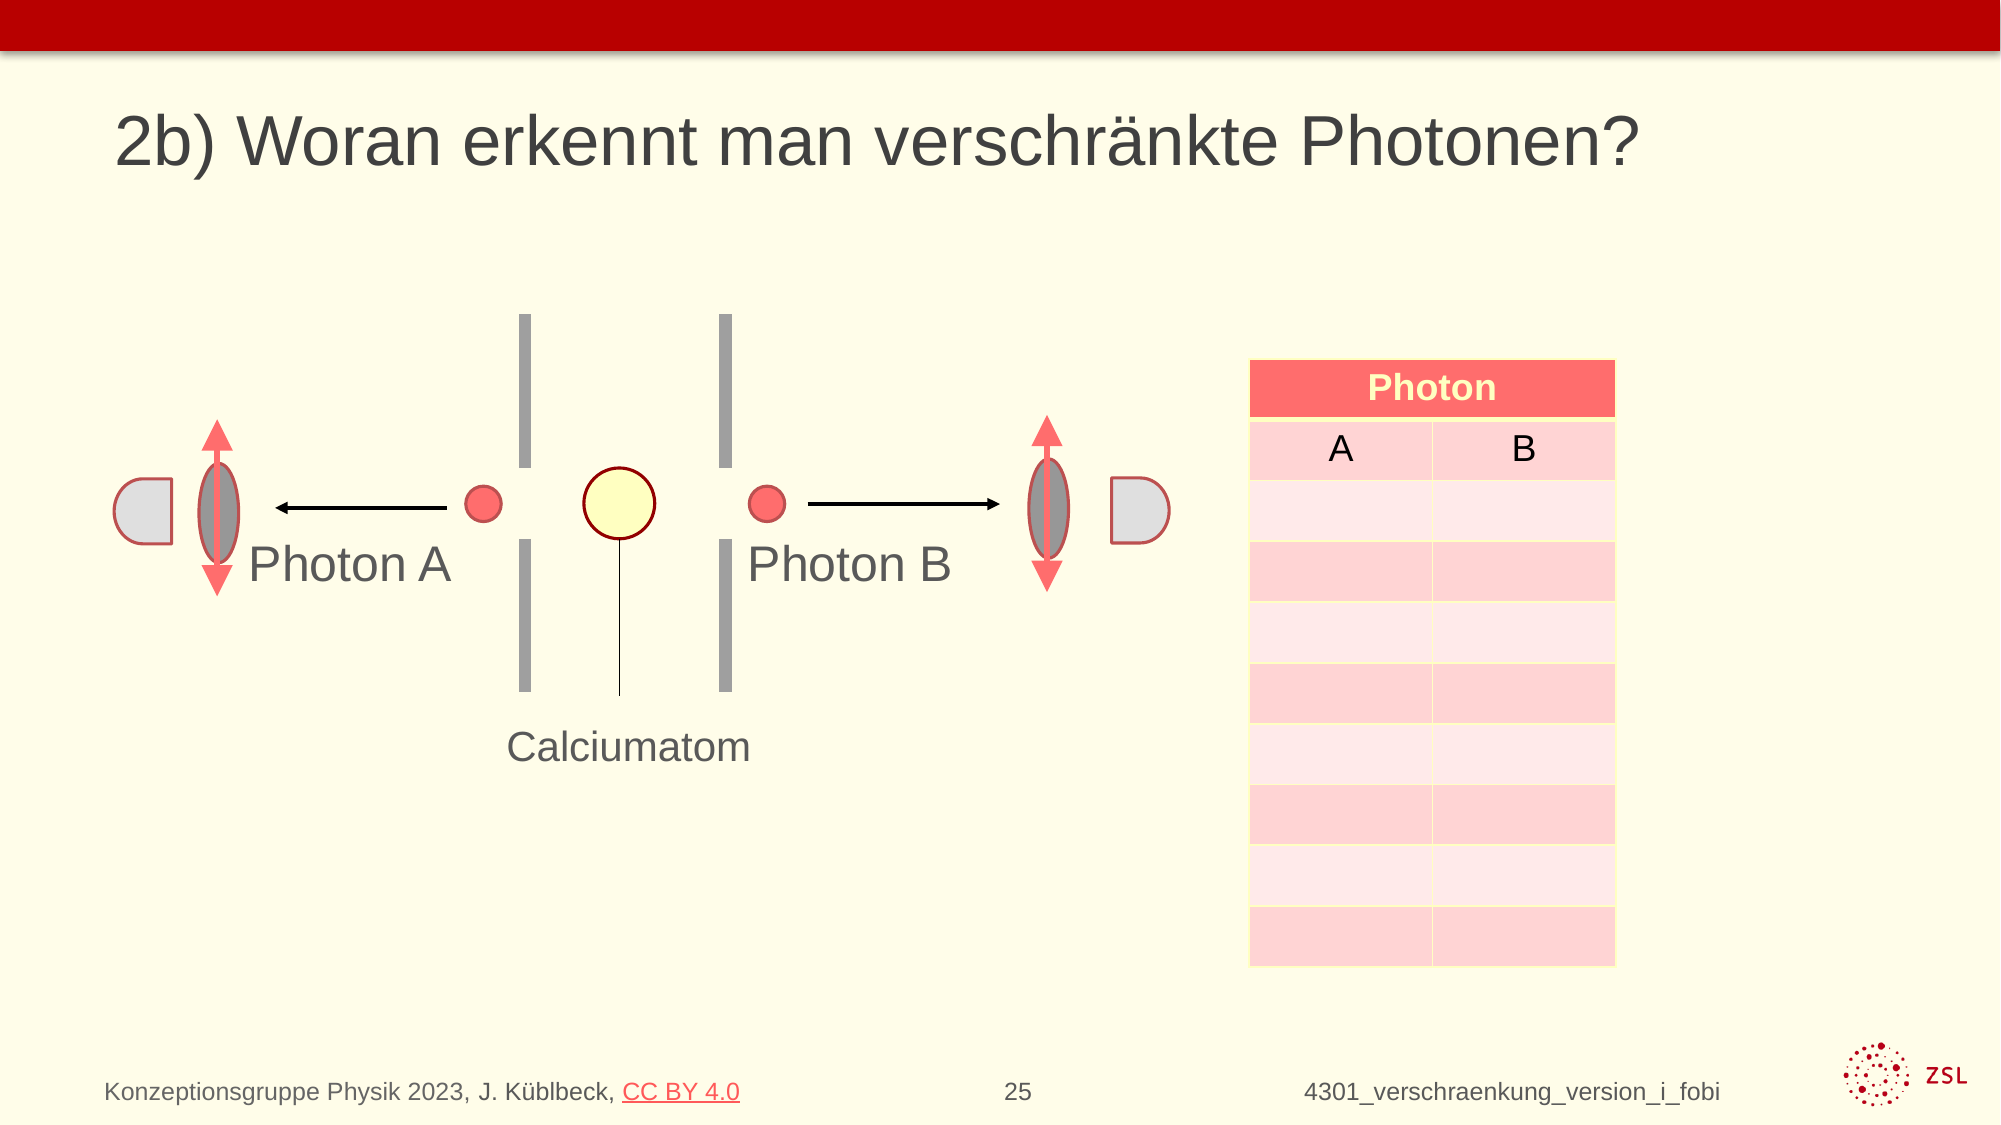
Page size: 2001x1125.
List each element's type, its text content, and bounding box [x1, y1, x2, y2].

table_cell A [1250, 422, 1432, 480]
table_cell [1250, 664, 1432, 723]
table_cell [1250, 725, 1432, 784]
text_box [1110, 476, 1171, 545]
table_cell [1433, 603, 1615, 662]
table_cell [1250, 542, 1432, 601]
table_cell [1433, 907, 1615, 966]
title 2b) Woran erkennt man verschränkte Photonen? [99, 90, 1900, 185]
table_cell [1433, 785, 1615, 844]
picture [1842, 1041, 1968, 1107]
table_cell [1250, 907, 1432, 966]
table_cell B [1433, 422, 1615, 480]
table_cell [1250, 603, 1432, 662]
table_cell [1250, 481, 1432, 540]
table_cell [1250, 846, 1432, 905]
table_cell [1250, 785, 1432, 844]
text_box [198, 419, 239, 597]
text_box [166, 314, 1044, 811]
table_cell [1433, 846, 1615, 905]
table_cell [1433, 481, 1615, 540]
table_header Photon [1250, 360, 1615, 417]
table_cell [1433, 725, 1615, 784]
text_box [1028, 414, 1069, 593]
text_box [112, 477, 159, 546]
table_cell [1433, 542, 1615, 601]
table_cell [1433, 664, 1615, 723]
